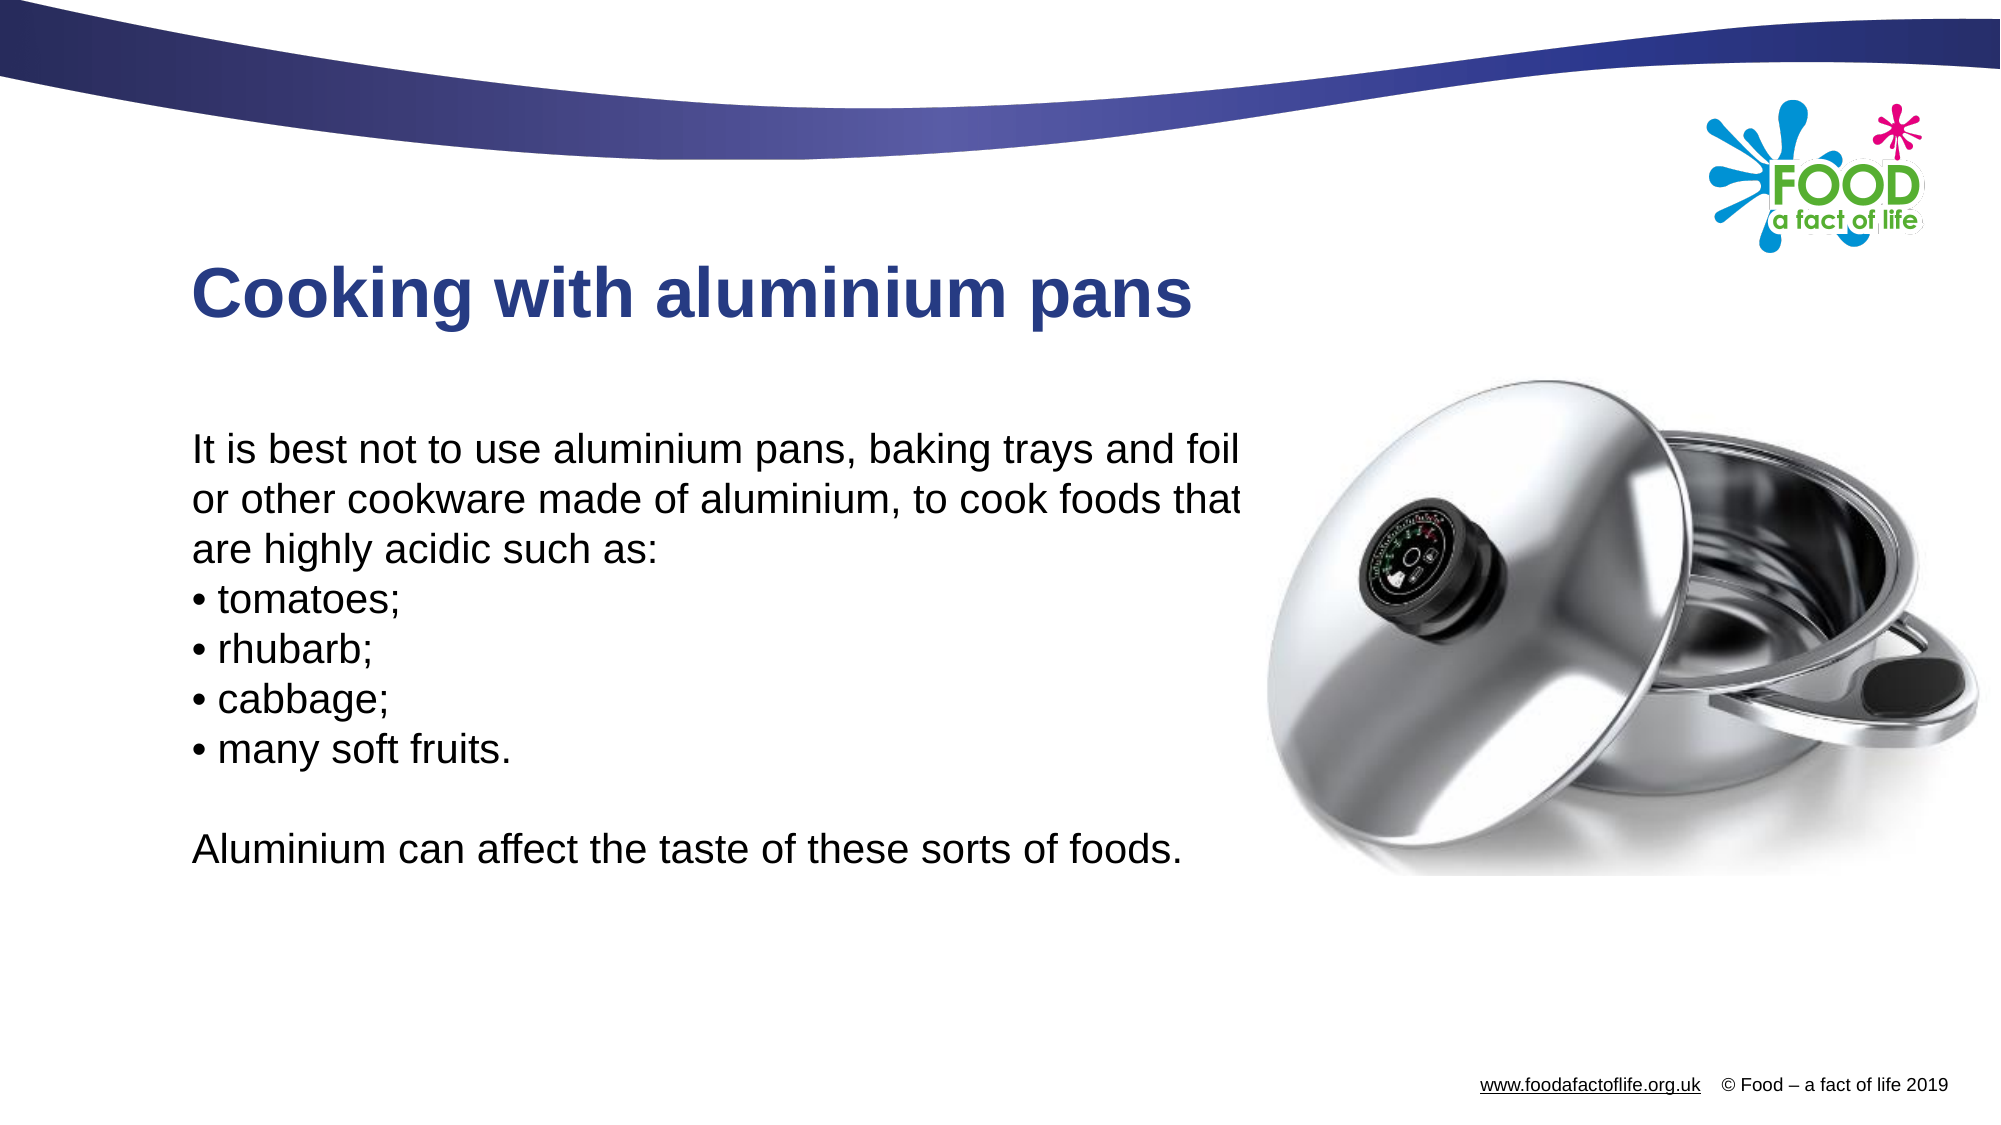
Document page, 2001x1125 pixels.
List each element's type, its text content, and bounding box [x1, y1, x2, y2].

title Cooking with aluminium pans [191, 256, 1787, 375]
picture [0, 0, 2000, 1125]
subtitle It is best not to use aluminium pans, baking trays and foil, or other cookware made of aluminium, to cook foods that are highly acidic such as: • tomatoes; • rhubarb; • cabbage; • many soft fruits. Aluminium can affect the taste of these sorts of foods. [191, 421, 1282, 1013]
